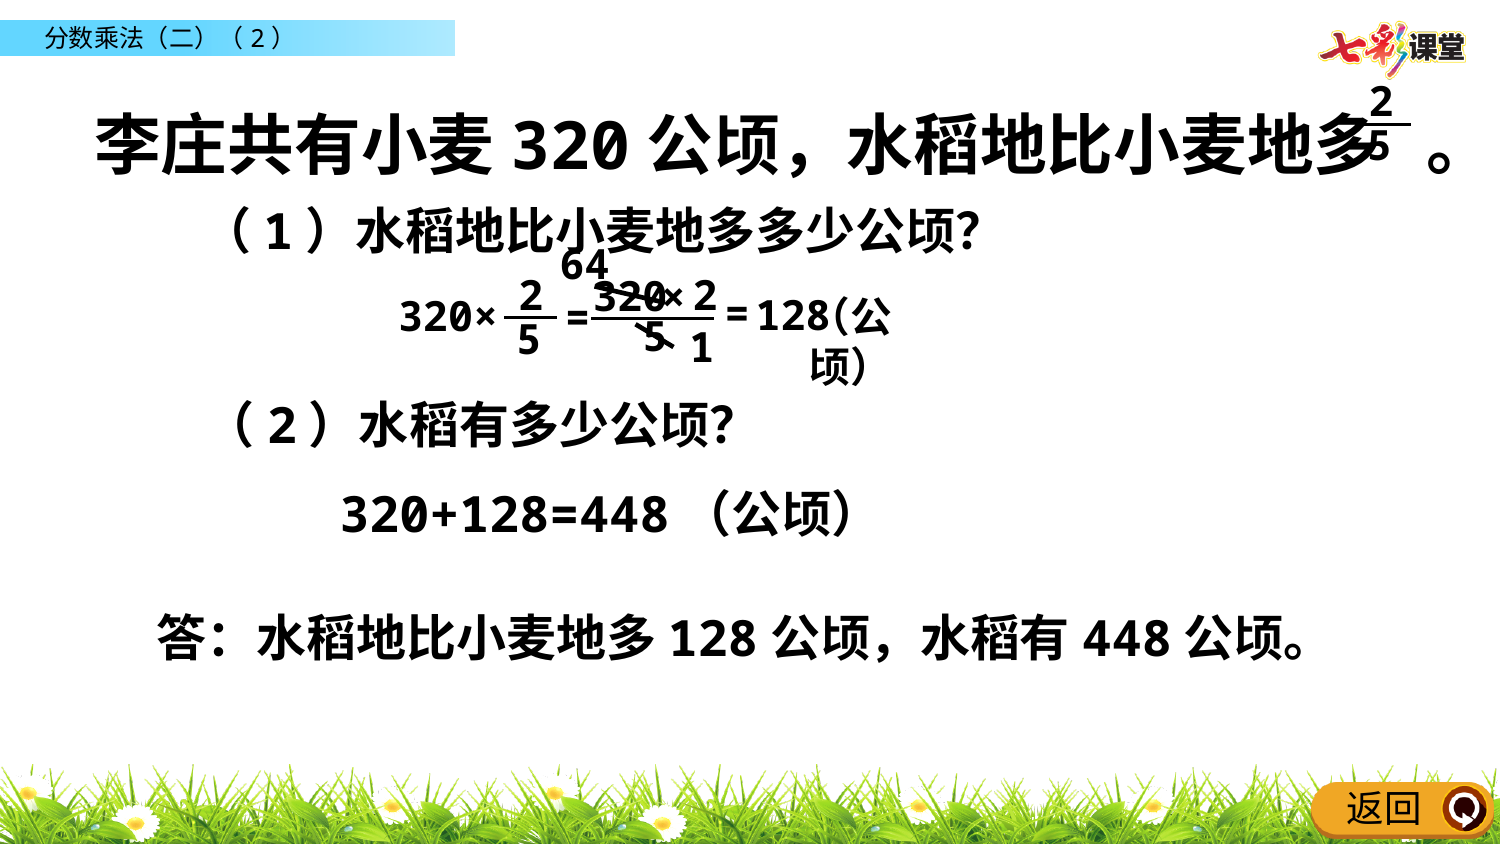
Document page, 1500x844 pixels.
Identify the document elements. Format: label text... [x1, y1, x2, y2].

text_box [1353, 67, 1412, 178]
text_box 李庄共有小麦320公顷，水稻地比小麦地多 。 [79, 55, 1500, 191]
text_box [383, 230, 959, 379]
picture [1316, 20, 1468, 55]
text_box （1）水稻地比小麦地多多少公顷？ [186, 161, 1021, 267]
text_box 320+128=448（公顷） [324, 474, 936, 550]
picture [0, 764, 1500, 844]
text_box （2）水稻有多少公顷？ [190, 385, 785, 461]
text_box 答：水稻地比小麦地多128公顷，水稻有448公顷。 [141, 569, 1360, 675]
